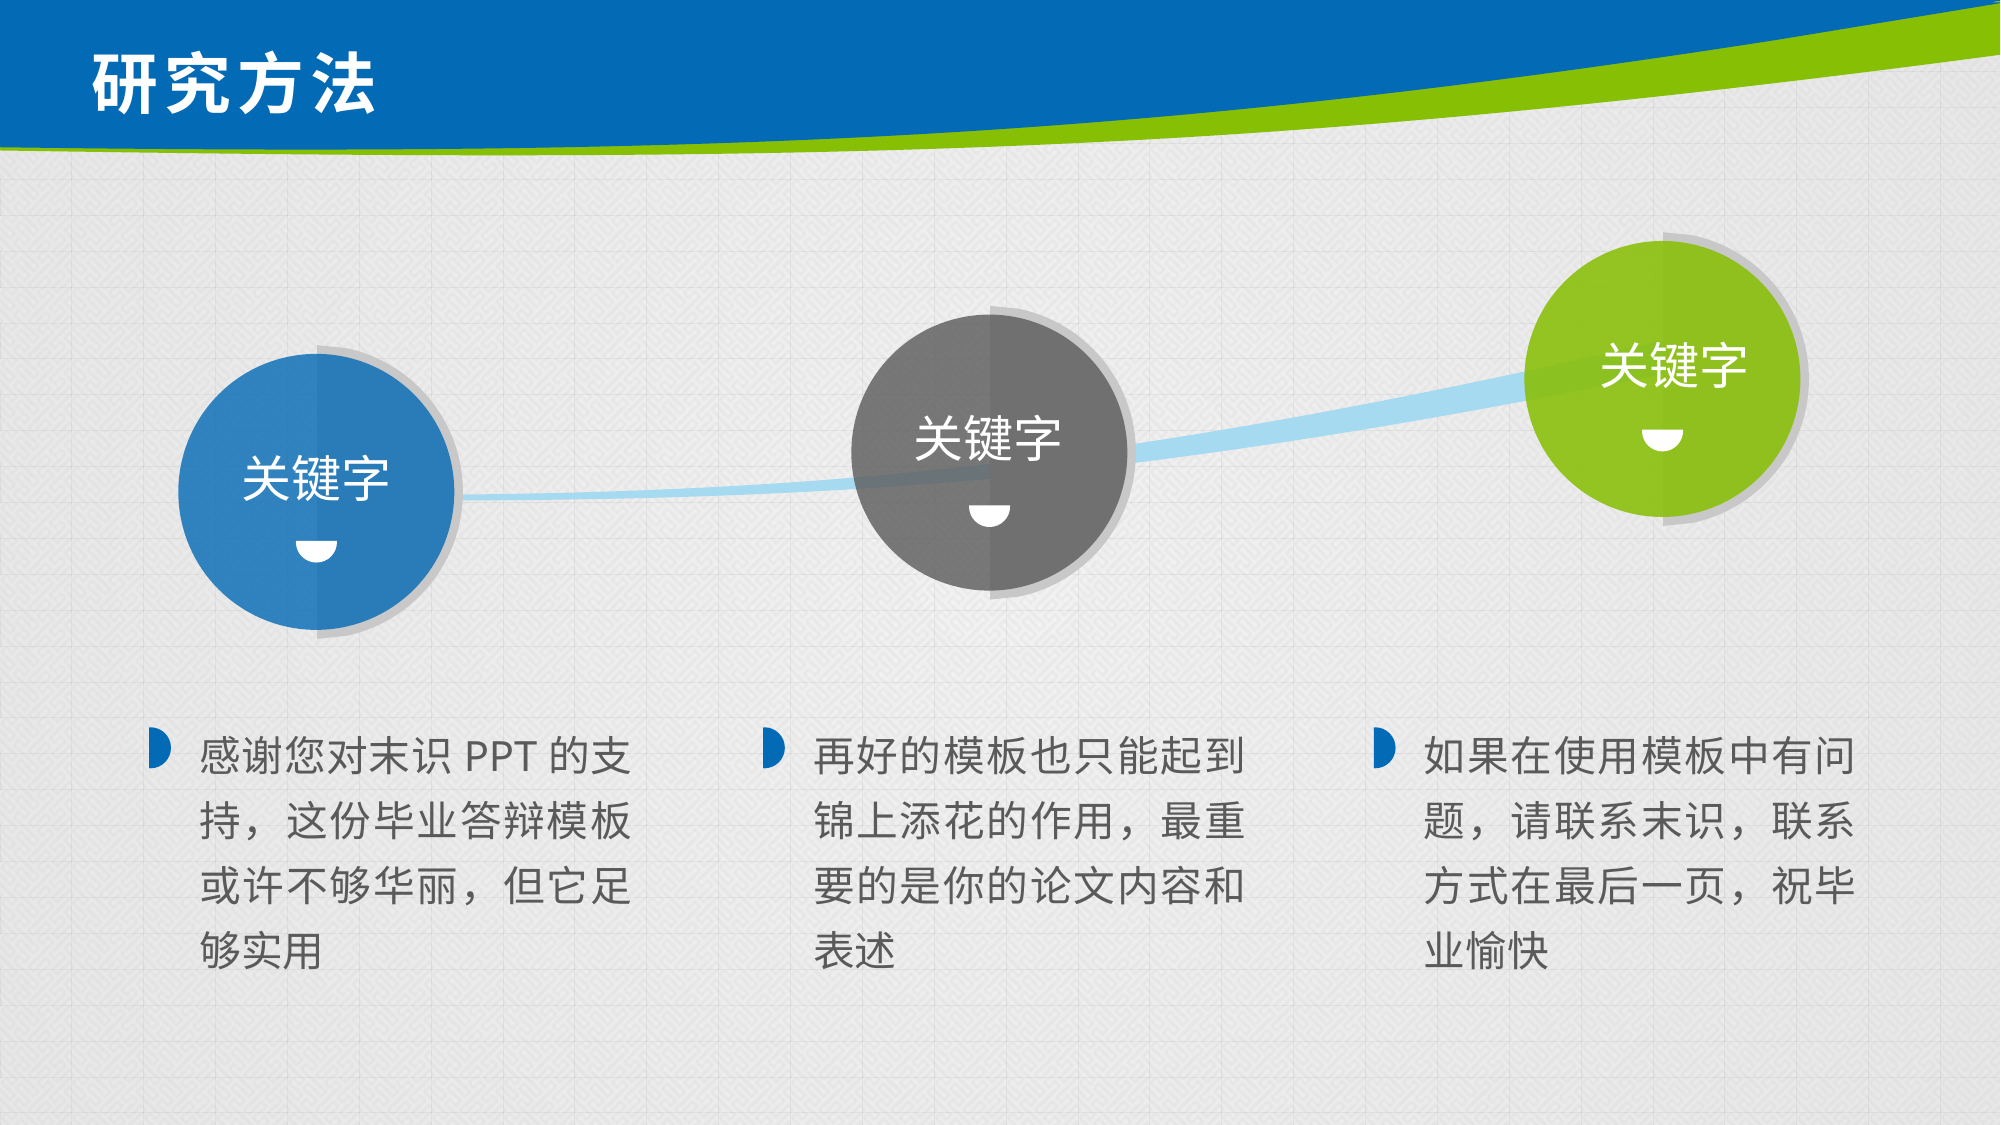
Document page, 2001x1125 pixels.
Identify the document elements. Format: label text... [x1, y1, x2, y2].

text_box [1136, 371, 1524, 463]
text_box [149, 706, 647, 985]
text_box [463, 477, 851, 501]
title 研究方法 [76, 42, 1087, 131]
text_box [1373, 706, 1872, 985]
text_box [178, 345, 463, 639]
picture [0, 55, 2000, 1125]
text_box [851, 305, 1136, 600]
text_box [763, 706, 1261, 985]
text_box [1524, 232, 1810, 526]
